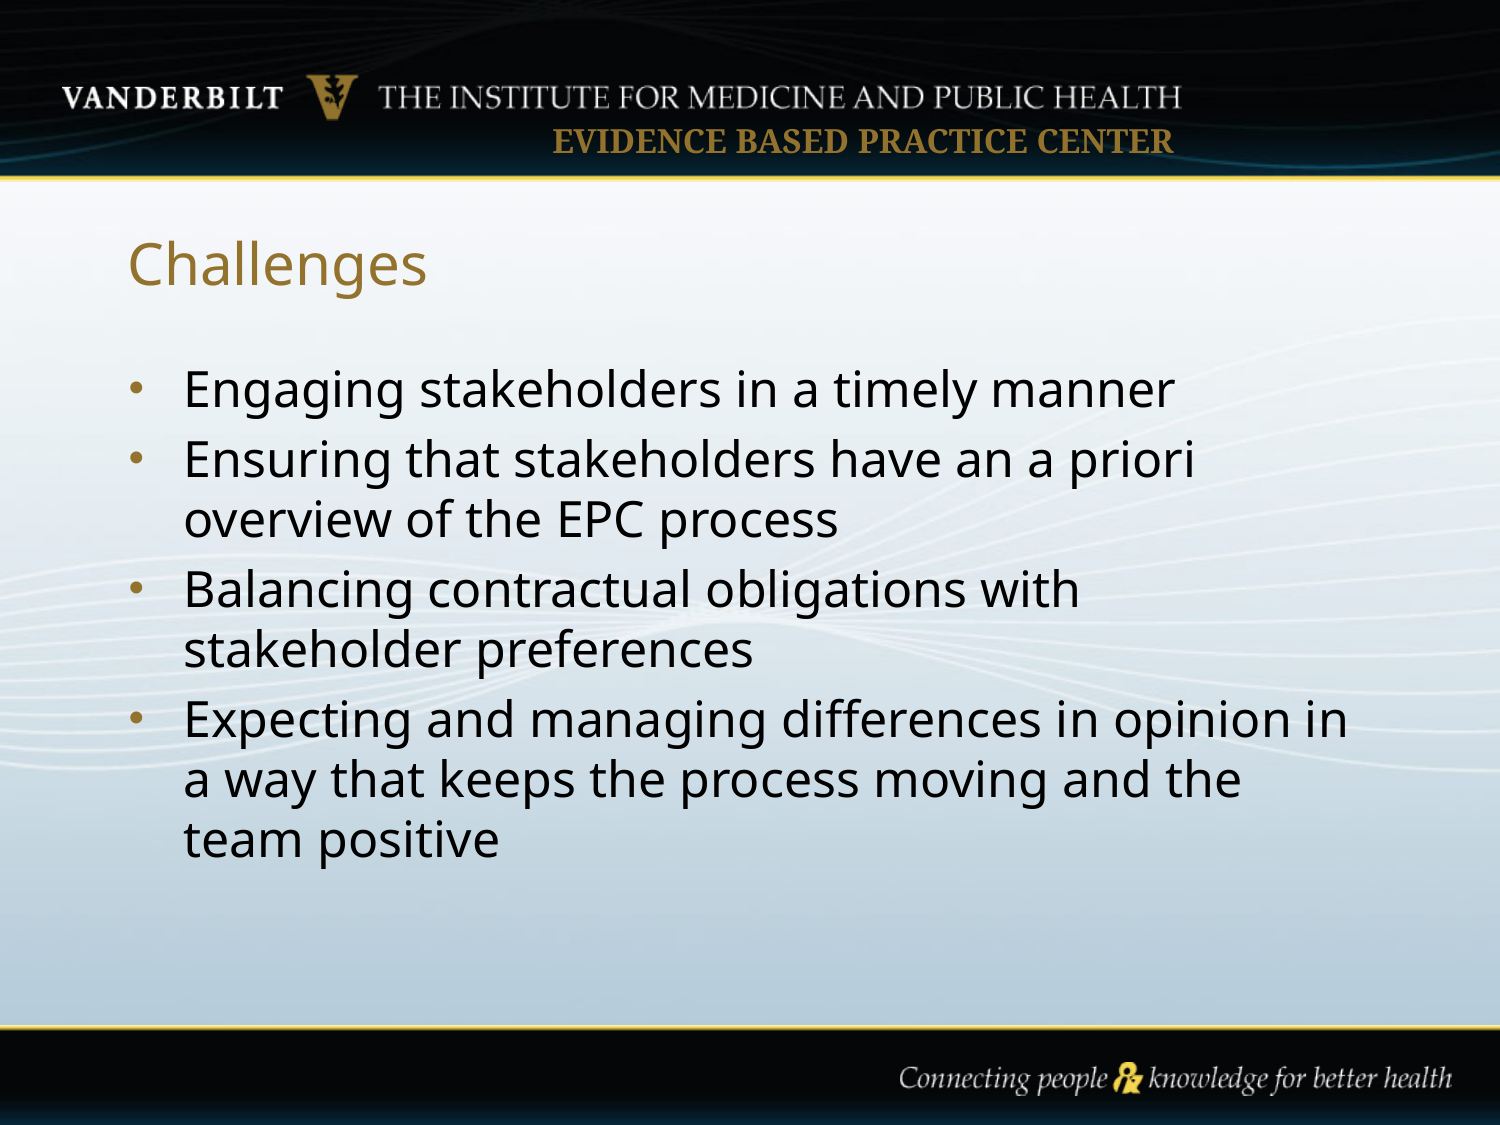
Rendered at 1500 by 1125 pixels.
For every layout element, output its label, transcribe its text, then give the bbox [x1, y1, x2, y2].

list Engaging stakeholders in a timely manner Ensuring that stakeholders have an a priori overview of the EPC process Balancing contractual obligations with stakeholder preferences Expecting and managing differences in opinion in a way that keeps the process moving and the team positive [112, 349, 1388, 988]
picture [0, 0, 1500, 1125]
title Challenges [112, 212, 1388, 313]
